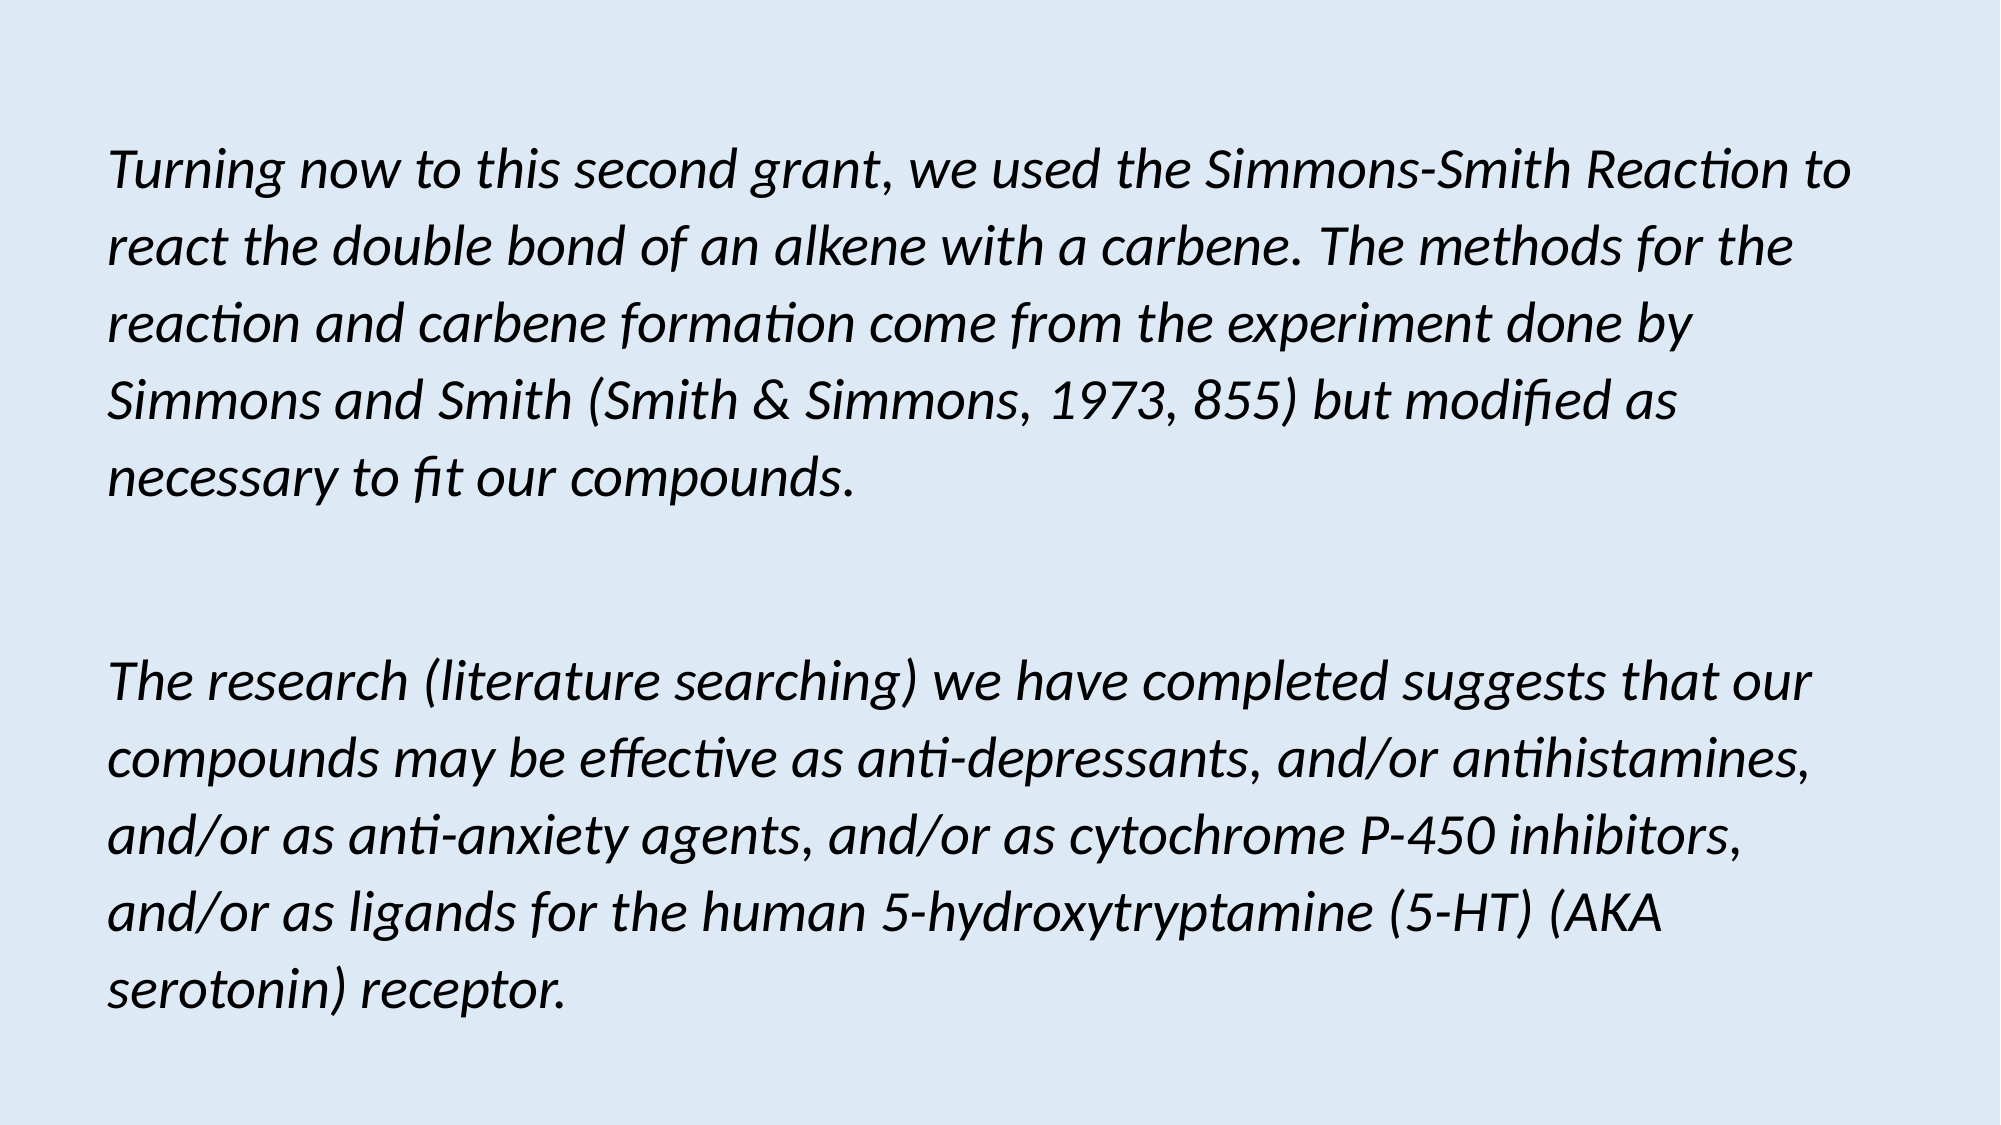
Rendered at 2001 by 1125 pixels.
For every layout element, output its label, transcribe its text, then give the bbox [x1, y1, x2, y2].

list Turning now to this second grant, we used the Simmons-Smith Reaction to react the double bond of an alkene with a carbene. The methods for the reaction and carbene formation come from the experiment done by Simmons and Smith (Smith & Simmons, 1973, 855) but modified as necessary to fit our compounds. The research (literature searching) we have completed suggests that our compounds may be effective as anti-depressants, and/or antihistamines, and/or as anti-anxiety agents, and/or as cytochrome P-450 inhibitors, and/or as ligands for the human 5-hydroxytryptamine (5-HT) (AKA serotonin) receptor. [92, 115, 1881, 1079]
